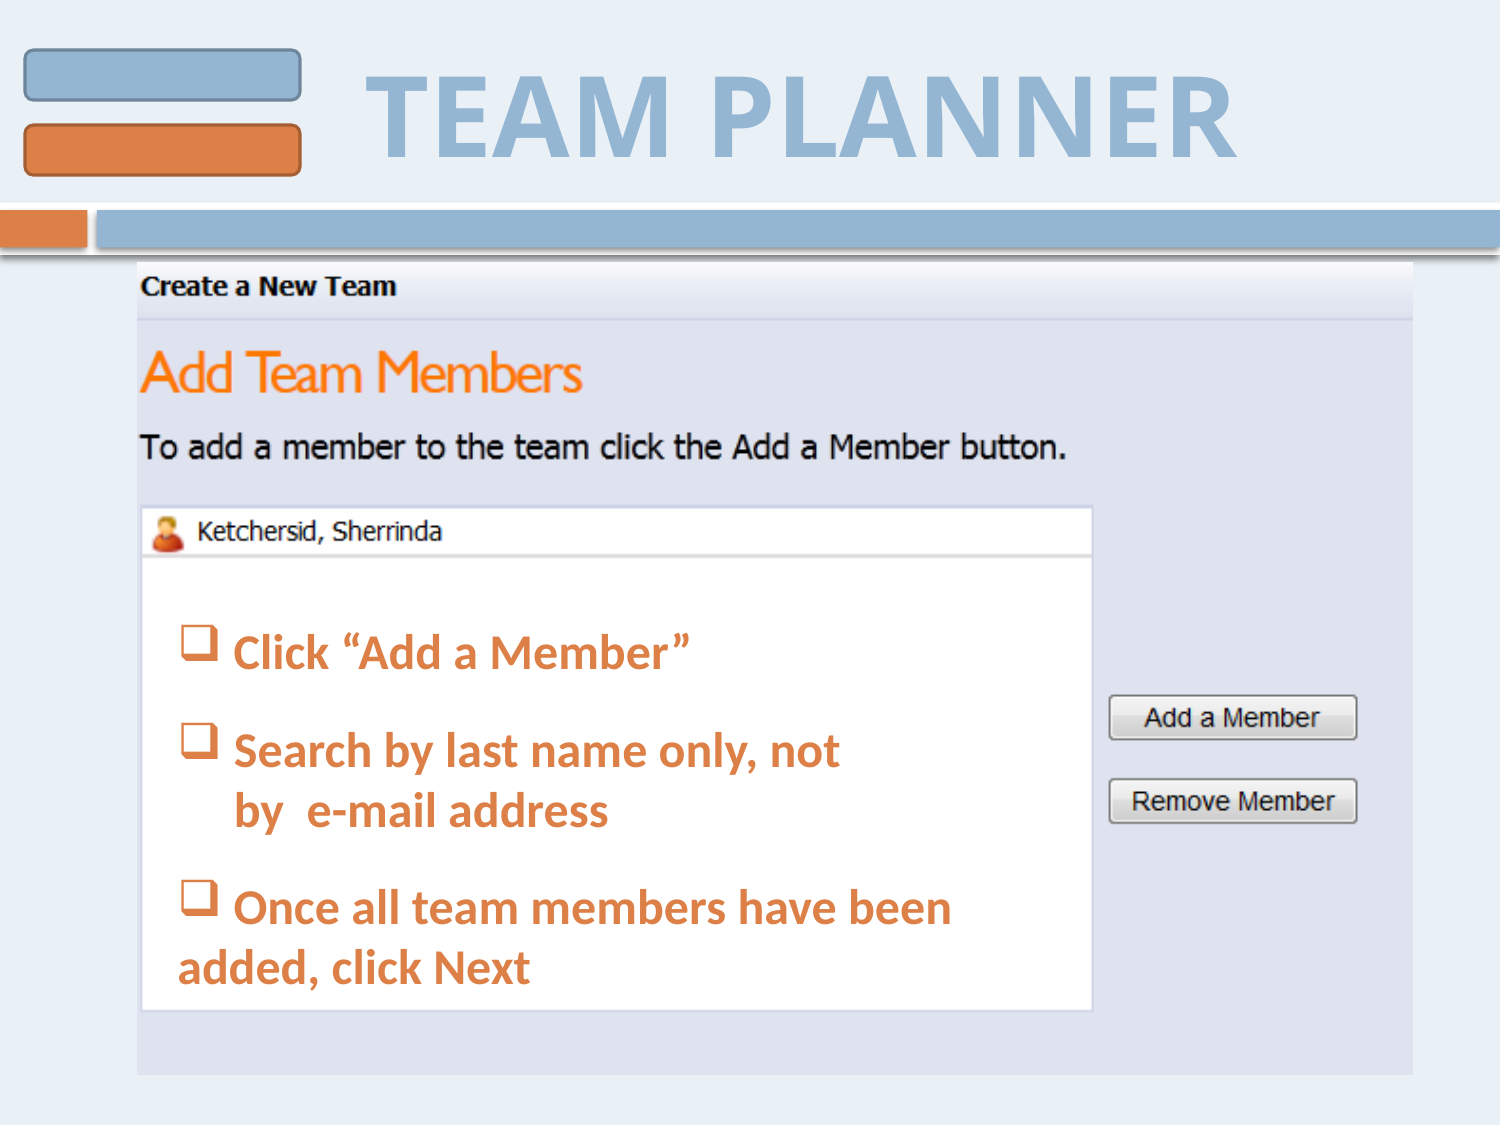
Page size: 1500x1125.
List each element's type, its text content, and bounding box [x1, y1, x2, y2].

picture [137, 262, 1413, 1075]
text_box TEAM PLANNER [350, 12, 1500, 213]
text_box [23, 123, 302, 177]
text_box [23, 48, 302, 102]
